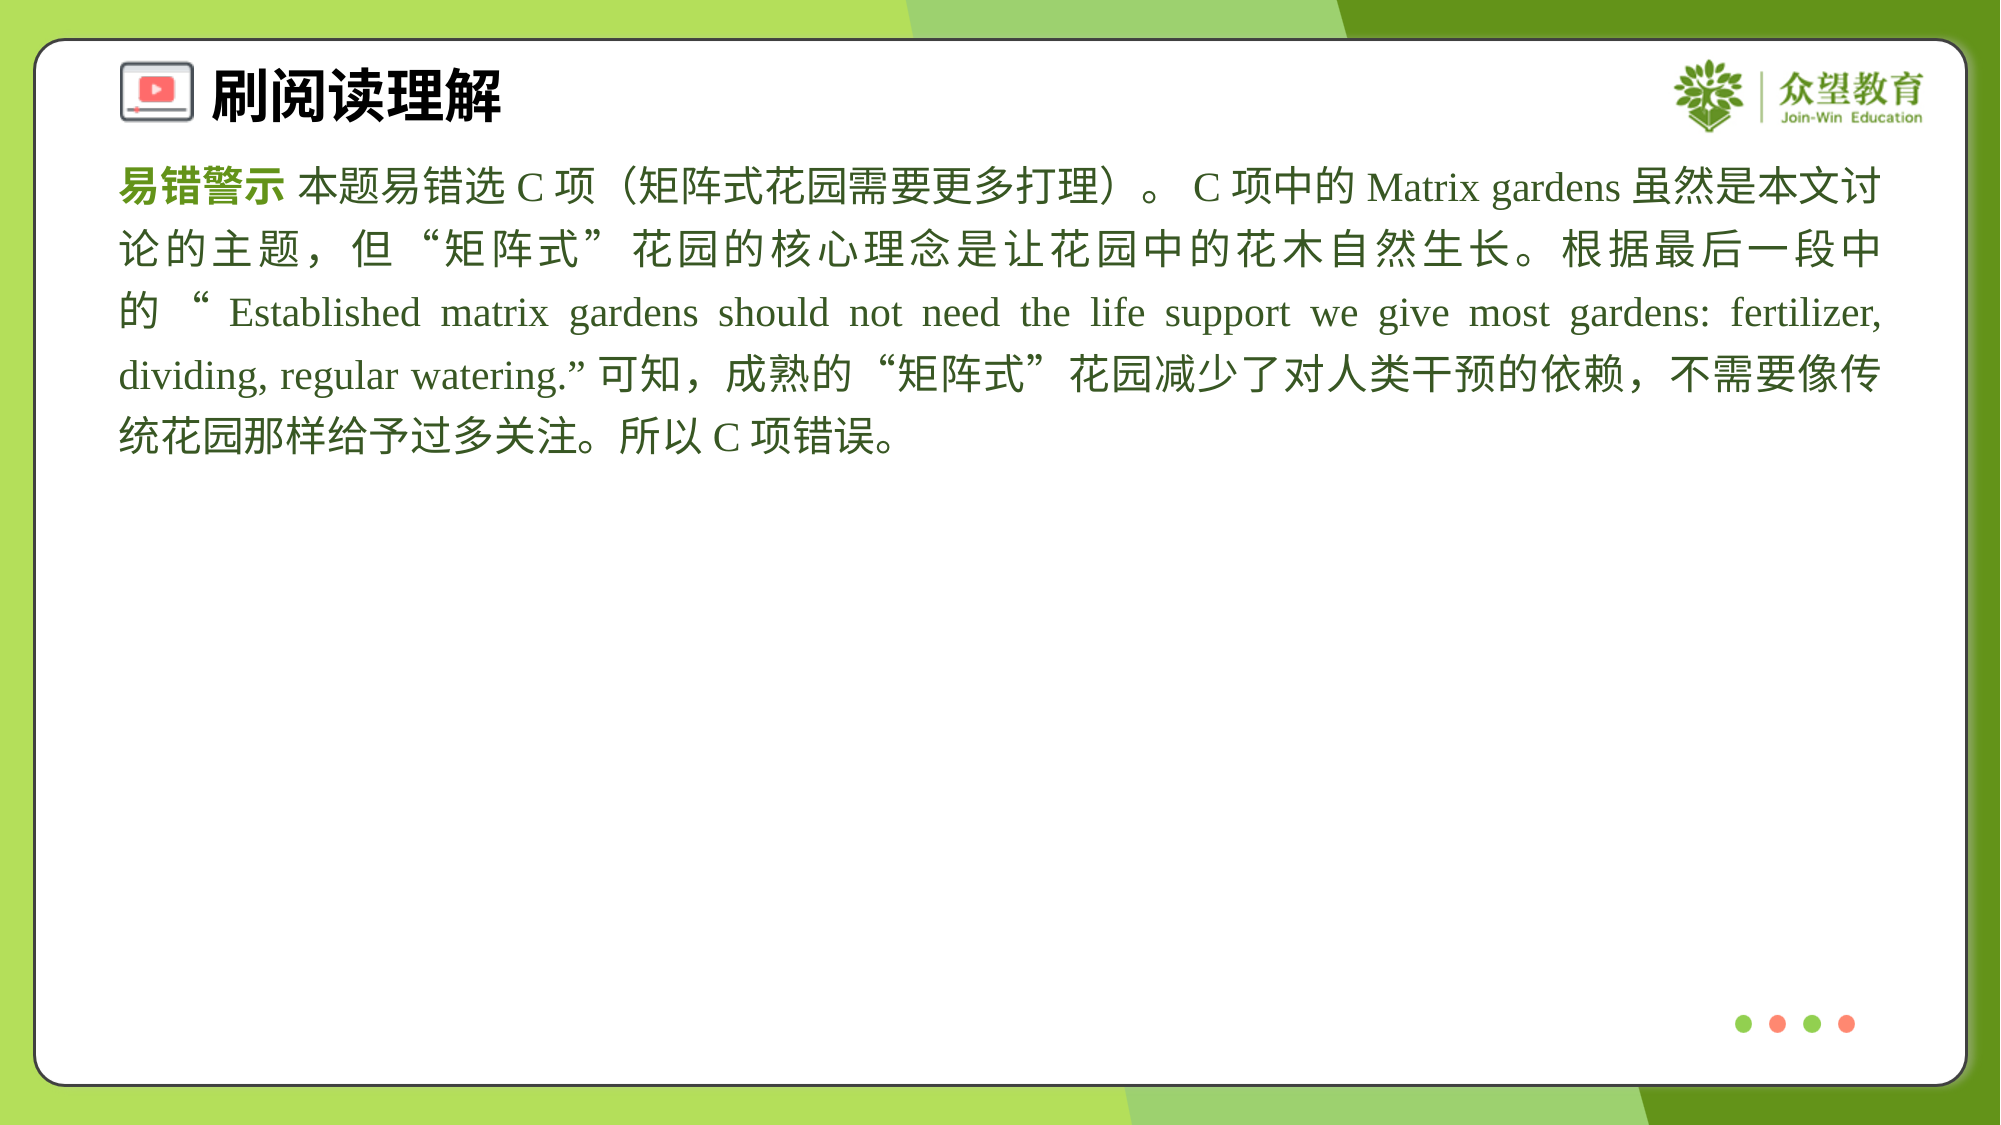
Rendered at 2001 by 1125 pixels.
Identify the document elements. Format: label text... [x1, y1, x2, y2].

text_box 易错警示 本题易错选C项（矩阵式花园需要更多打理）。C项中的Matrix gardens虽然是本文讨论的主题，但“矩阵式”花园的核心理念是让花园中的花木自然生长。根据最后一段中的“Established matrix gardens should not need the life support we give most gardens: fertilizer, dividing, regular watering.”可知，成熟的“矩阵式”花园减少了对人类干预的依赖，不需要像传统花园那样给予过多关注。所以C项错误。 [118, 147, 1883, 456]
picture [0, 0, 2000, 1125]
